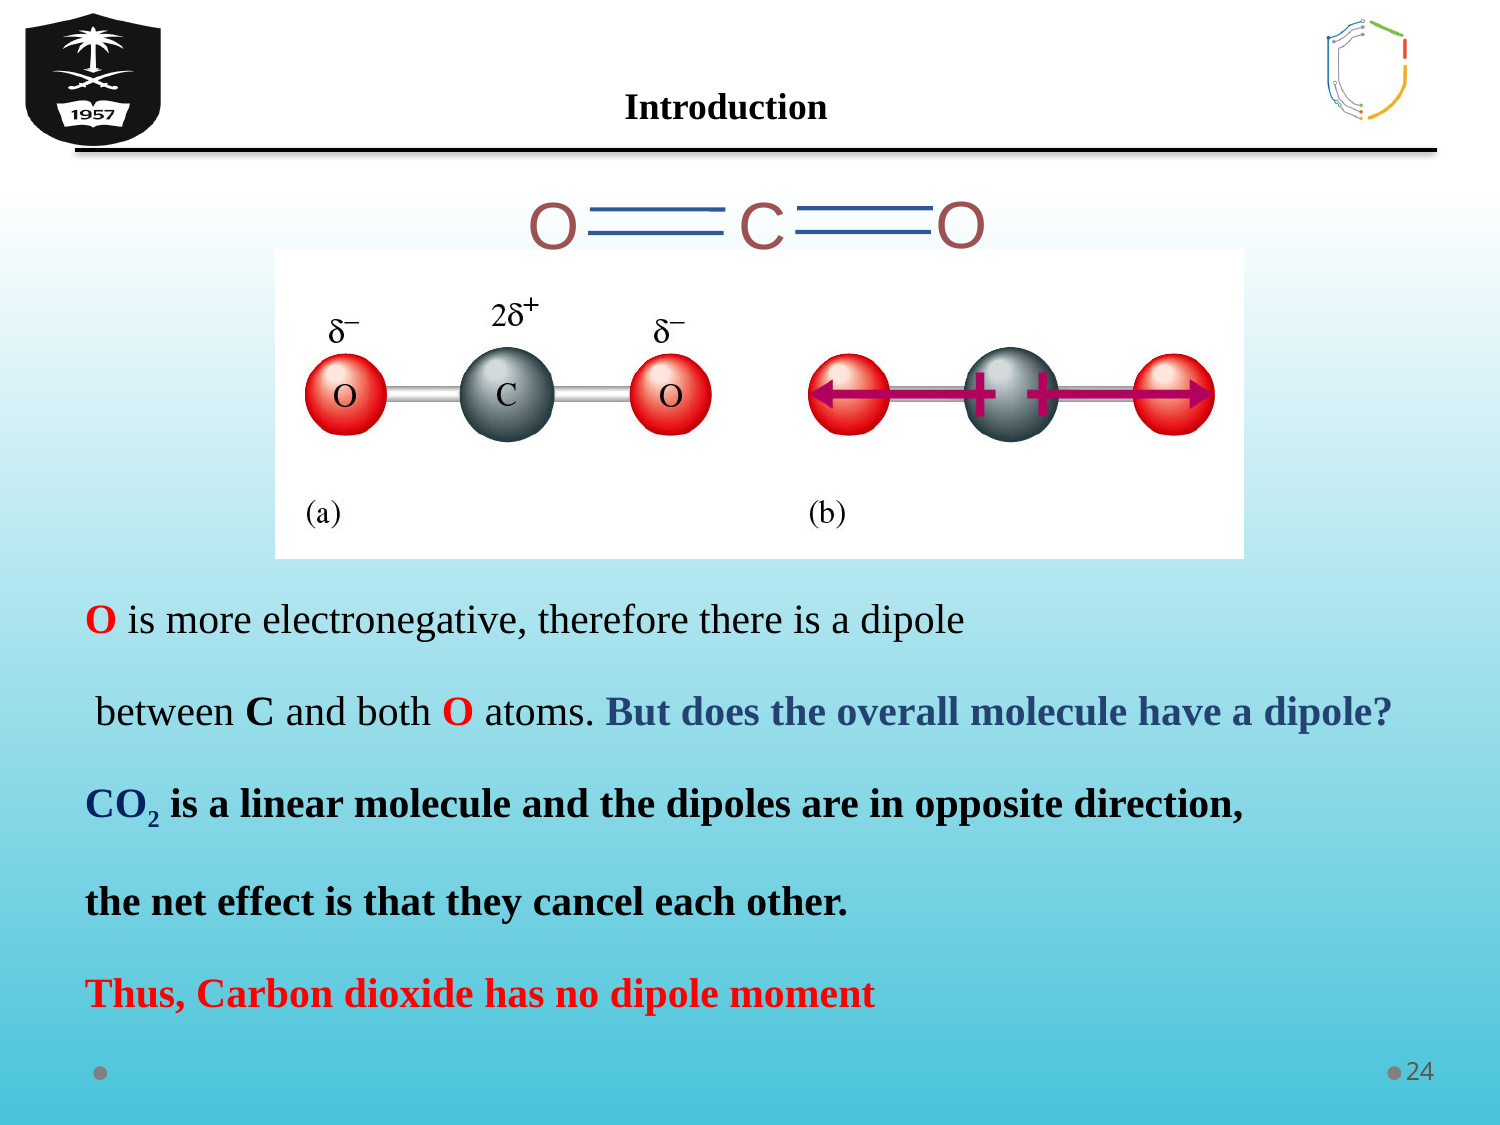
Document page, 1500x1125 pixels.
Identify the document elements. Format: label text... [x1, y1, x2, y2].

text_box Introduction [609, 74, 852, 135]
picture [274, 249, 1244, 559]
picture [24, 12, 163, 151]
slide_number 24 [1401, 1042, 1494, 1103]
text_box O is more electronegative, therefore there is a dipole between C and both O atoms. But does the overall molecule have a dipole? CO2 is a linear molecule and the dipoles are in opposite direction, the net effect is that they cancel each other. Thus, Carbon dioxide has no dipole moment [81, 587, 1438, 1063]
picture [1308, 12, 1426, 137]
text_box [512, 174, 1003, 272]
